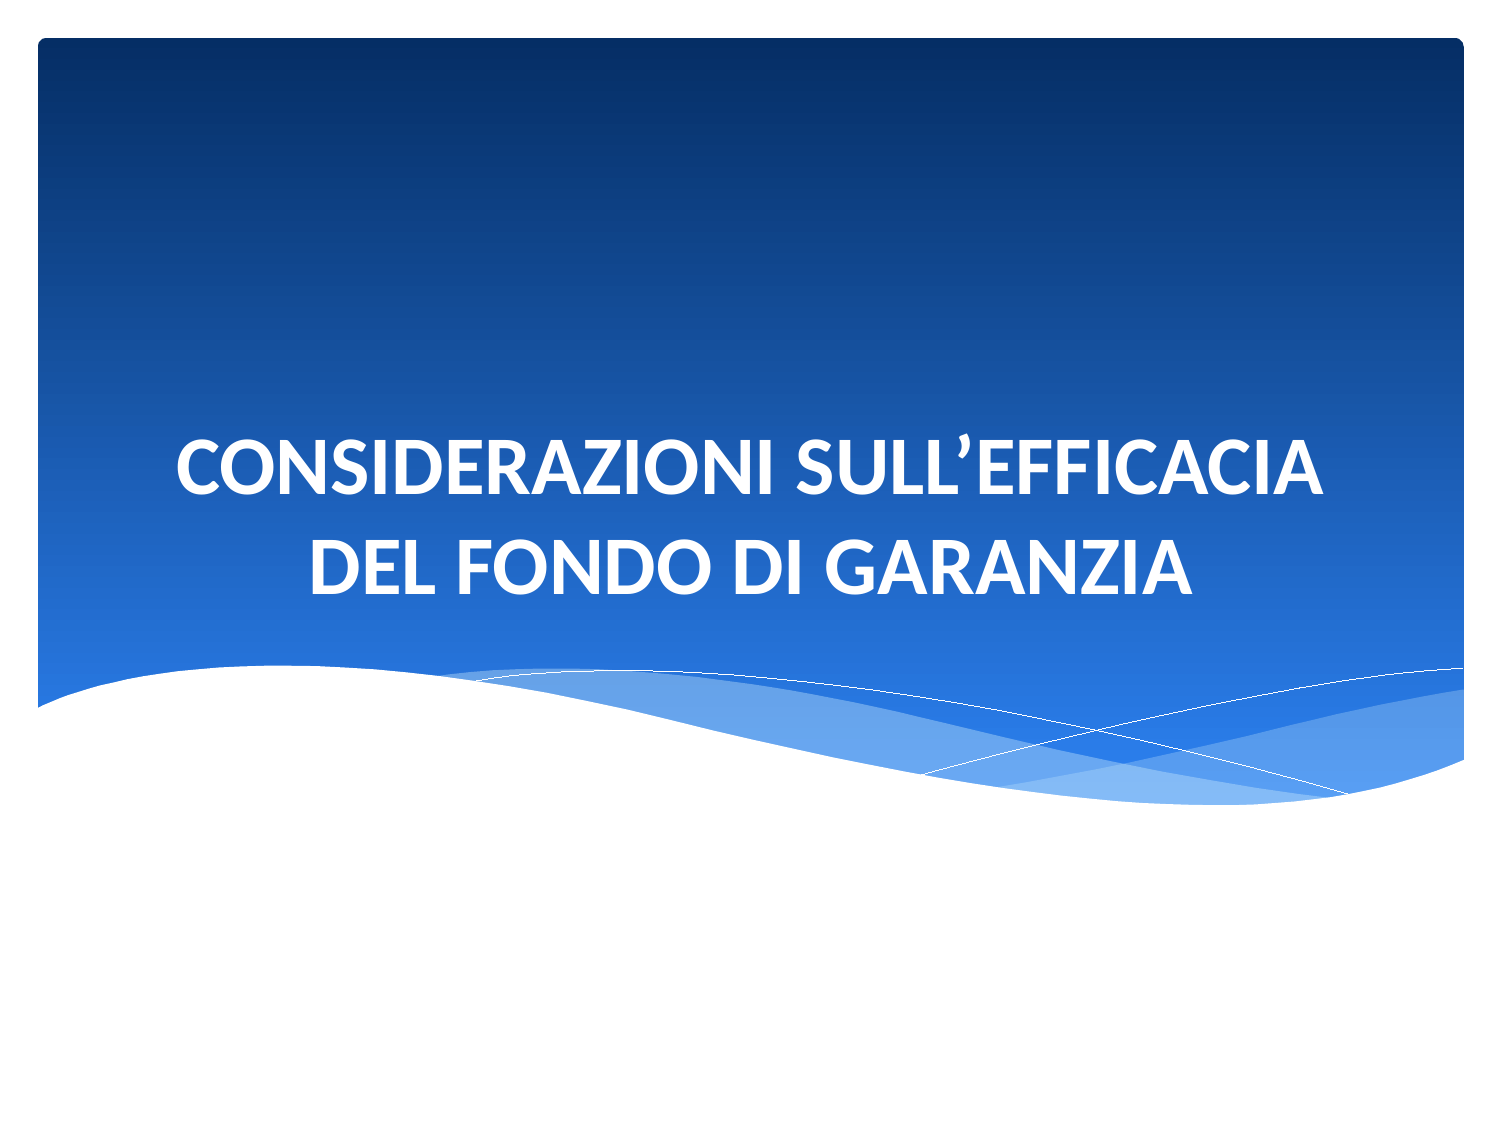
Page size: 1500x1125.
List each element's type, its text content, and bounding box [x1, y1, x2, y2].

title CONSIDERAZIONI SULL’EFFICACIA DEL FONDO DI GARANZIA [113, 404, 1389, 655]
